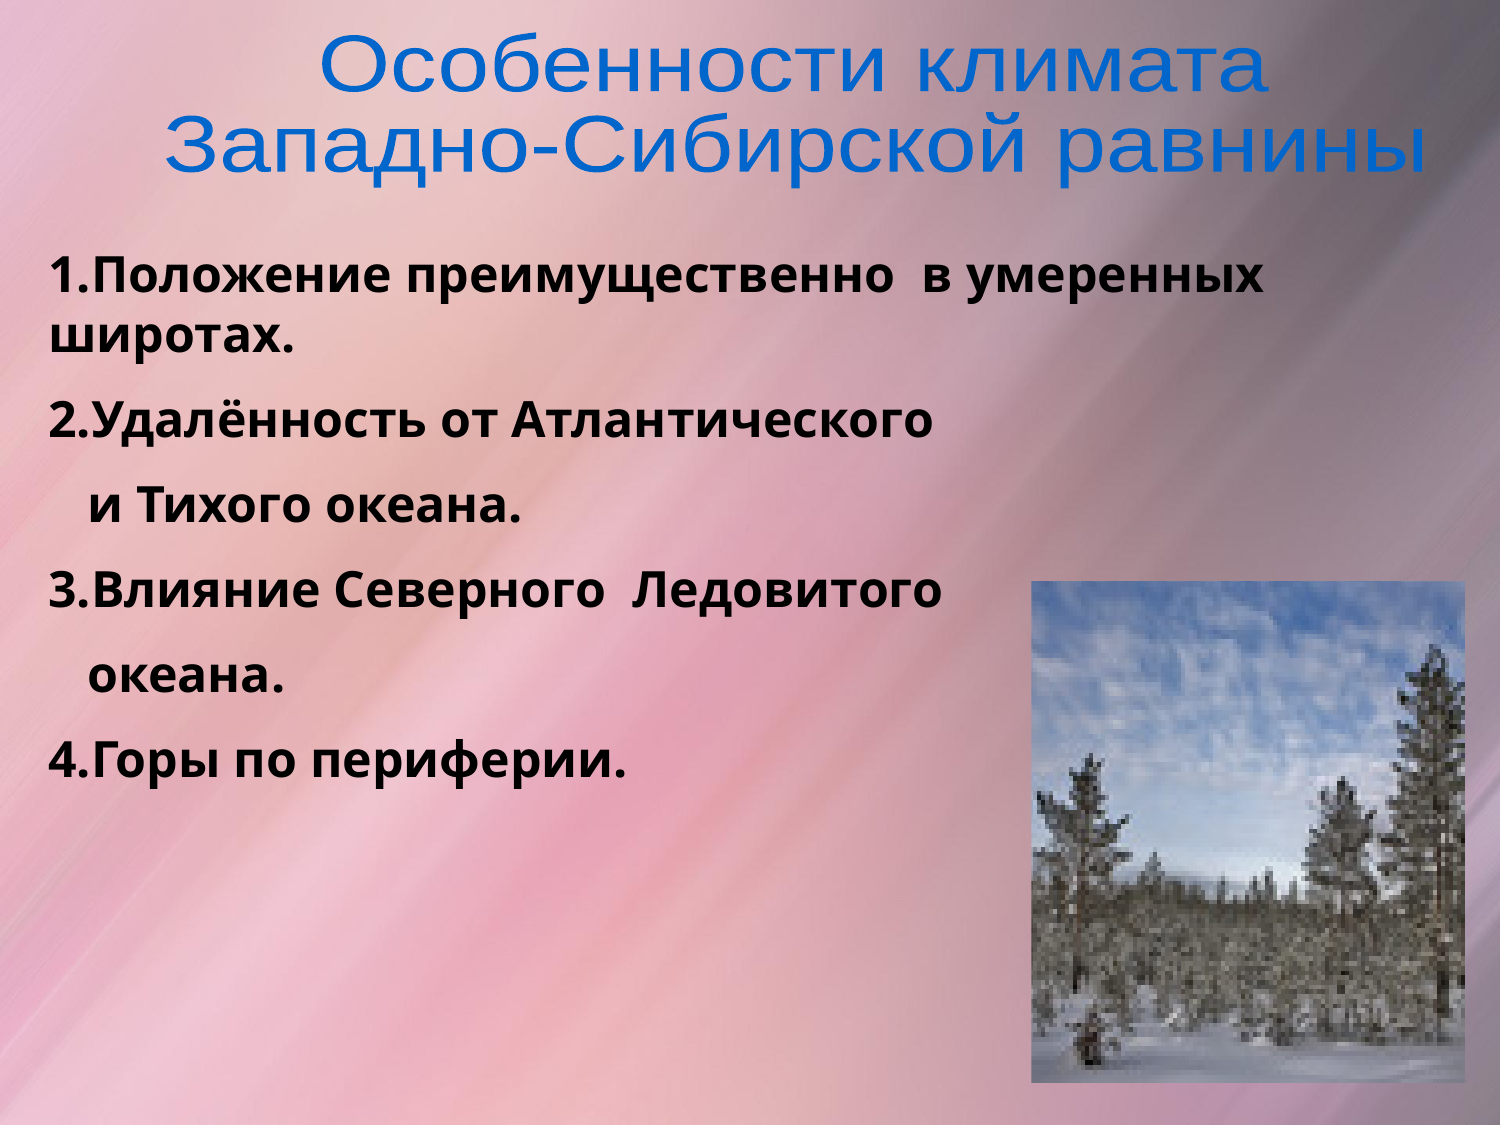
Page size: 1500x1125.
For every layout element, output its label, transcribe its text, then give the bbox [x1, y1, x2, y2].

picture [0, 0, 1500, 1125]
text_box 1.Положение преимущественно в умеренных широтах. 2.Удалённость от Атлантического и Тихого океана. 3.Влияние Северного Ледовитого океана. 4.Горы по периферии. [35, 140, 1465, 794]
